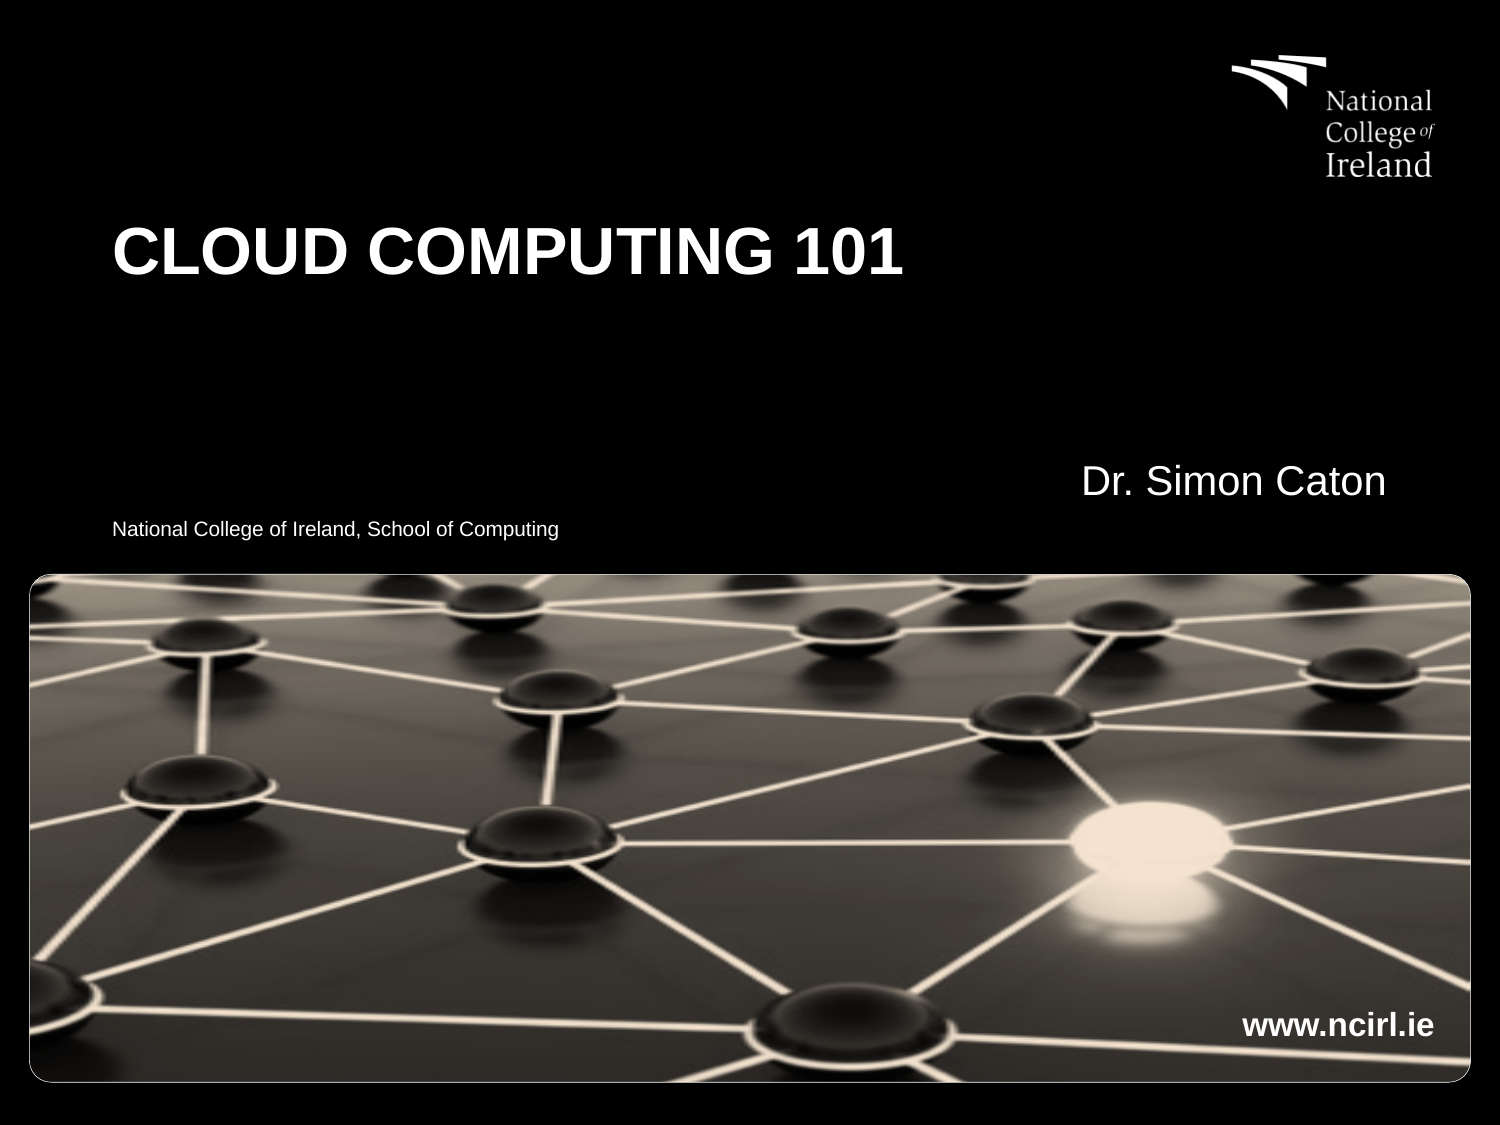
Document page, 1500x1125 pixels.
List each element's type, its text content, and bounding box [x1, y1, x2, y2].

title Cloud Computing 101 [111, 207, 1388, 361]
picture [1231, 54, 1436, 178]
list Dr. Simon Caton [111, 361, 1388, 504]
